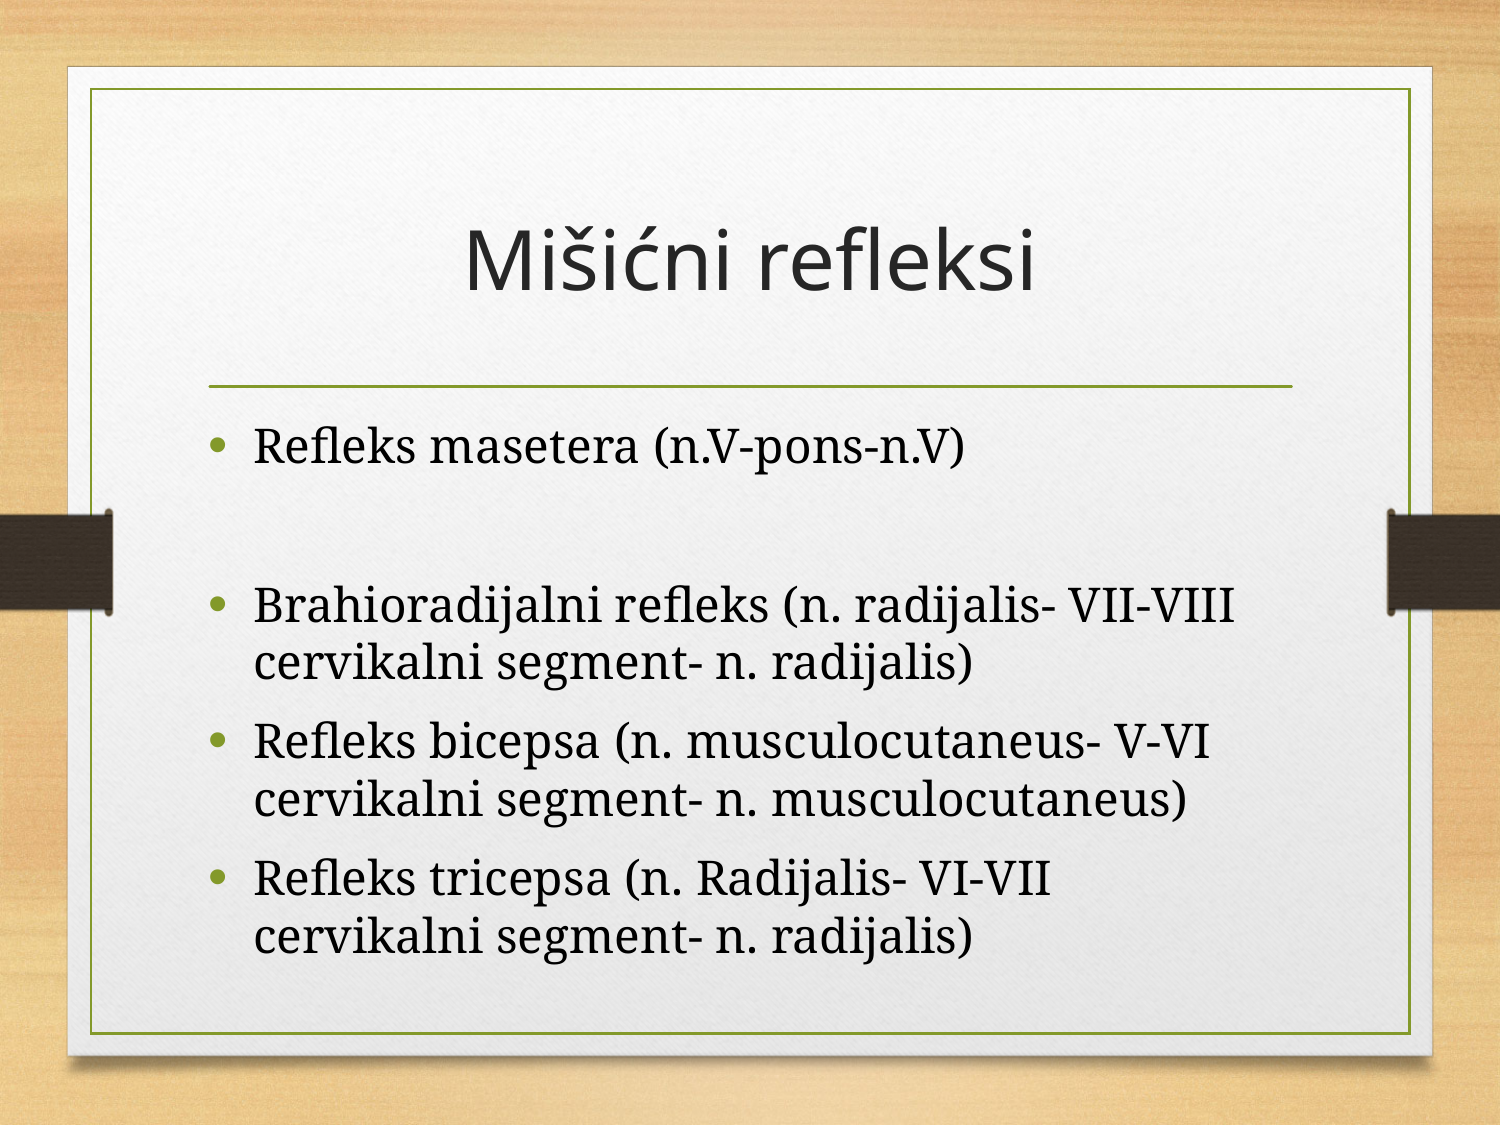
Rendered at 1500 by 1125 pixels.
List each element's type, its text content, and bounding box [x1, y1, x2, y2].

list Refleks masetera (n.V-pons-n.V) Brahioradijalni refleks (n. radijalis- VII-VIII cervikalni segment- n. radijalis) Refleks bicepsa (n. musculocutaneus- V-VI cervikalni segment- n. musculocutaneus) Refleks tricepsa (n. Radijalis- VI-VII cervikalni segment- n. radijalis) [193, 408, 1309, 974]
title Mišićni refleksi [193, 150, 1309, 365]
picture [0, 0, 1500, 1125]
